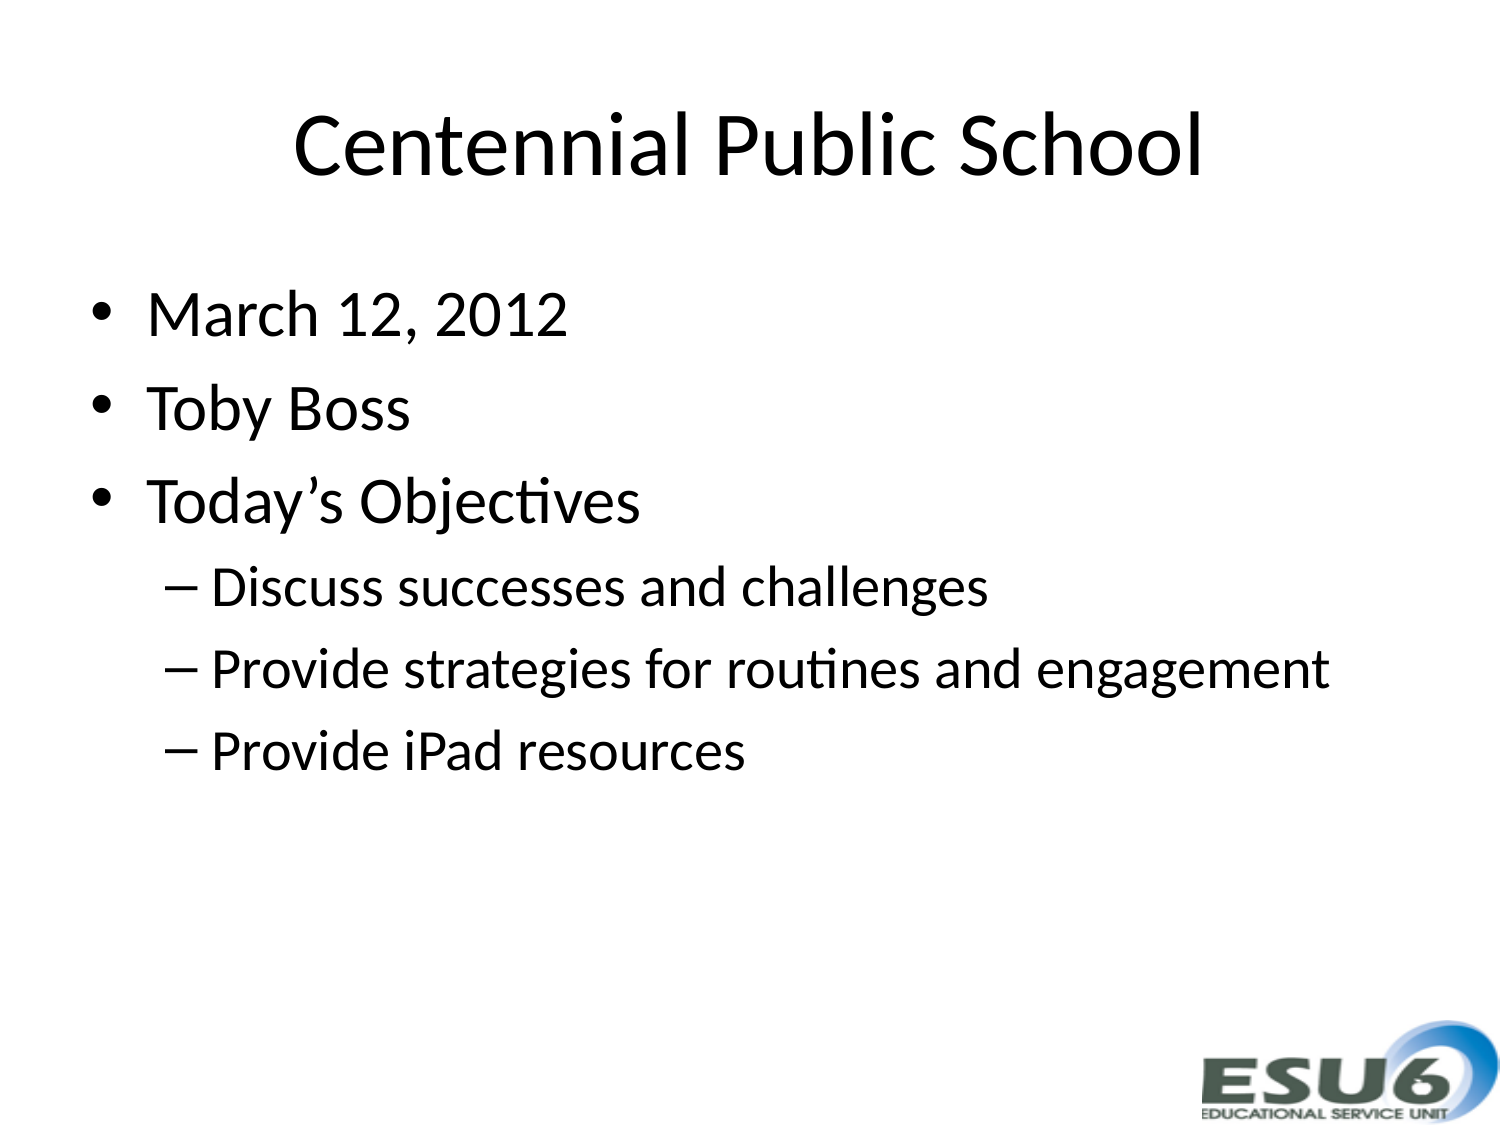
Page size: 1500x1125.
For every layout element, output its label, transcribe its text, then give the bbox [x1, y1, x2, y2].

picture [1202, 1020, 1500, 1125]
title Centennial Public School [75, 45, 1425, 233]
list March 12, 2012 Toby Boss Today’s Objectives Discuss successes and challenges Provide strategies for routines and engagement Provide iPad resources [75, 262, 1425, 1005]
